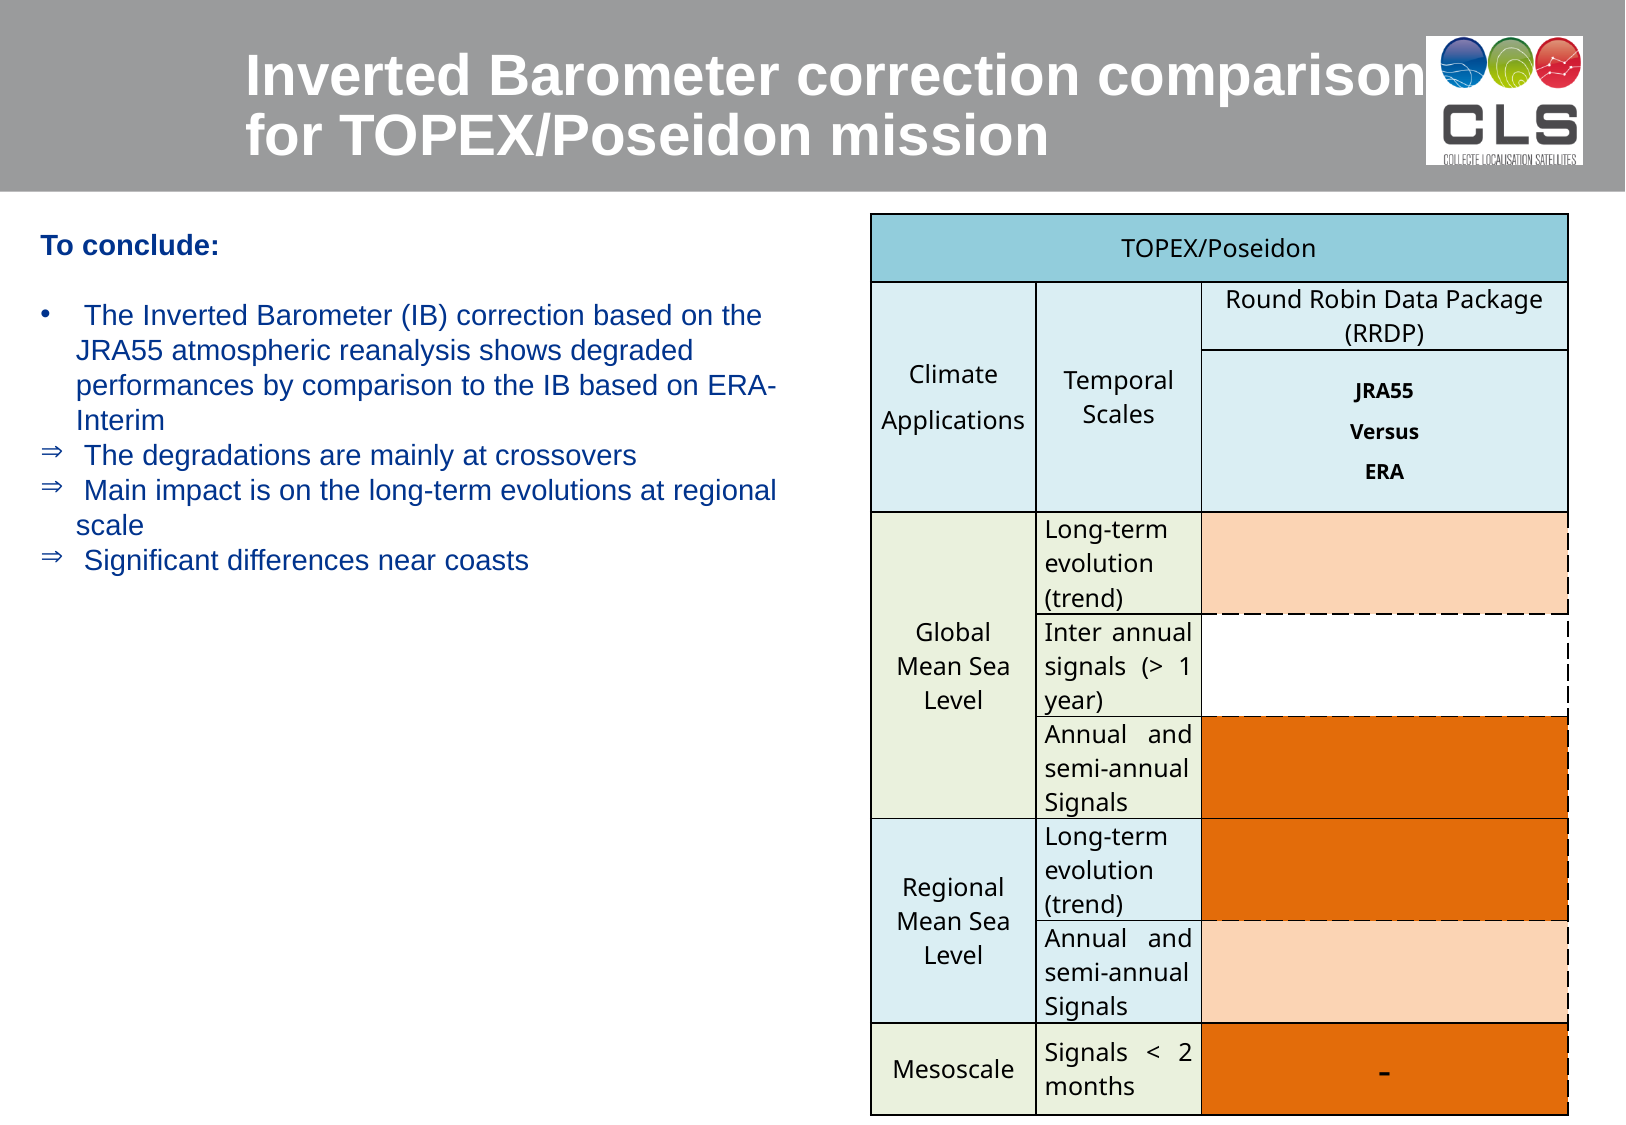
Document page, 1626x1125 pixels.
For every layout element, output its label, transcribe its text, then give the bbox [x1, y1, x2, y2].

table_cell [1202, 716, 1568, 818]
table_cell Temporal Scales [1037, 283, 1201, 511]
table_cell Annual and semi-annual Signals [1037, 717, 1201, 818]
table_cell - [1202, 1024, 1568, 1114]
table_cell Inter annual signals (> 1 year) [1037, 615, 1201, 716]
text_box To conclude: The Inverted Barometer (IB) correction based on the JRA55 atmospheric reanalysis shows degraded performances by comparison to the IB based on ERA-Interim The degradations are mainly at crossovers Main impact is on the long-term evolutions at regional scale Significant differences near coasts [25, 219, 820, 1104]
table_cell [1202, 513, 1568, 614]
text_box Inverted Barometer correction comparison for TOPEX/Poseidon mission [230, 40, 1466, 172]
table_header TOPEX/Poseidon [872, 215, 1567, 281]
table_cell Climate Applications [872, 283, 1035, 511]
table_cell Regional Mean Sea Level [872, 819, 1035, 1022]
table_cell Long-term evolution (trend) [1037, 819, 1201, 920]
table_cell [1202, 819, 1568, 921]
table_cell Annual and semi-annual Signals [1037, 921, 1201, 1022]
picture [1426, 36, 1583, 165]
table_cell Round Robin Data Package (RRDP) [1202, 283, 1567, 349]
table_cell Mesoscale [872, 1024, 1035, 1114]
table_cell Long-term evolution (trend) [1037, 513, 1201, 613]
table_cell Signals < 2 months [1037, 1024, 1201, 1114]
table_cell [1202, 614, 1568, 716]
table_cell JRA55 Versus ERA [1202, 351, 1567, 511]
table_cell Global Mean Sea Level [872, 513, 1035, 818]
table_cell [1202, 921, 1568, 1022]
